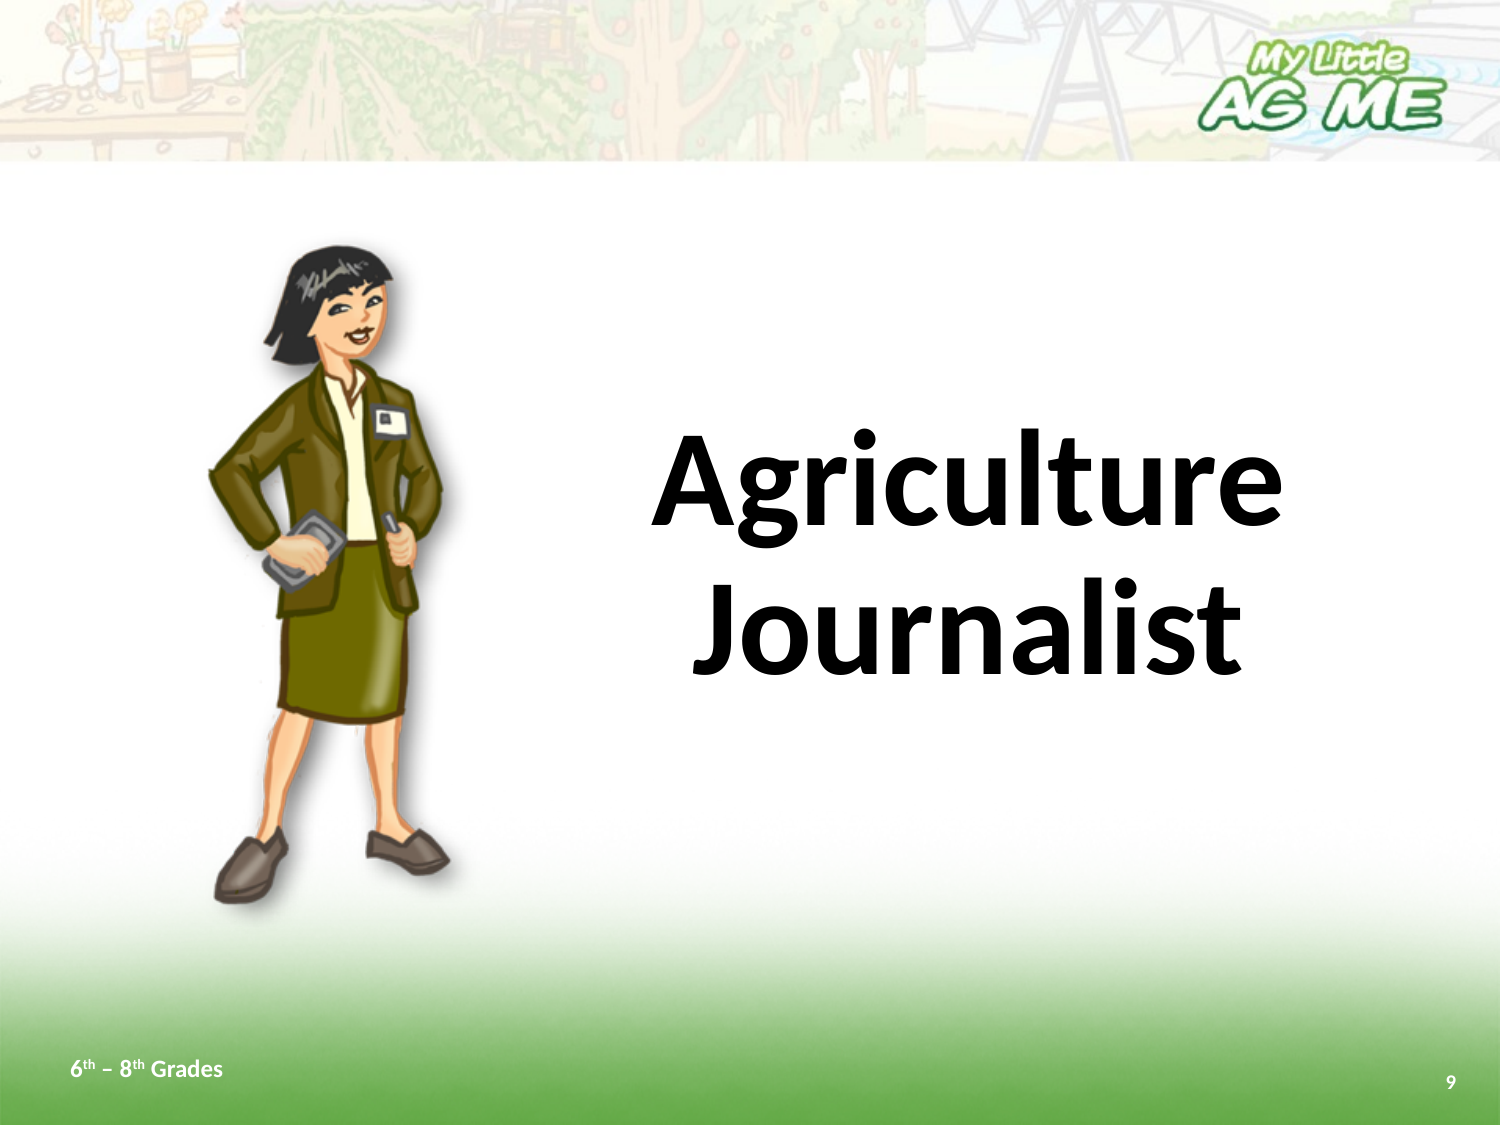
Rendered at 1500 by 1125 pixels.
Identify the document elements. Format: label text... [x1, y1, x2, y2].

picture [0, 0, 1500, 1125]
text_box Agriculture Journalist [614, 473, 1324, 638]
